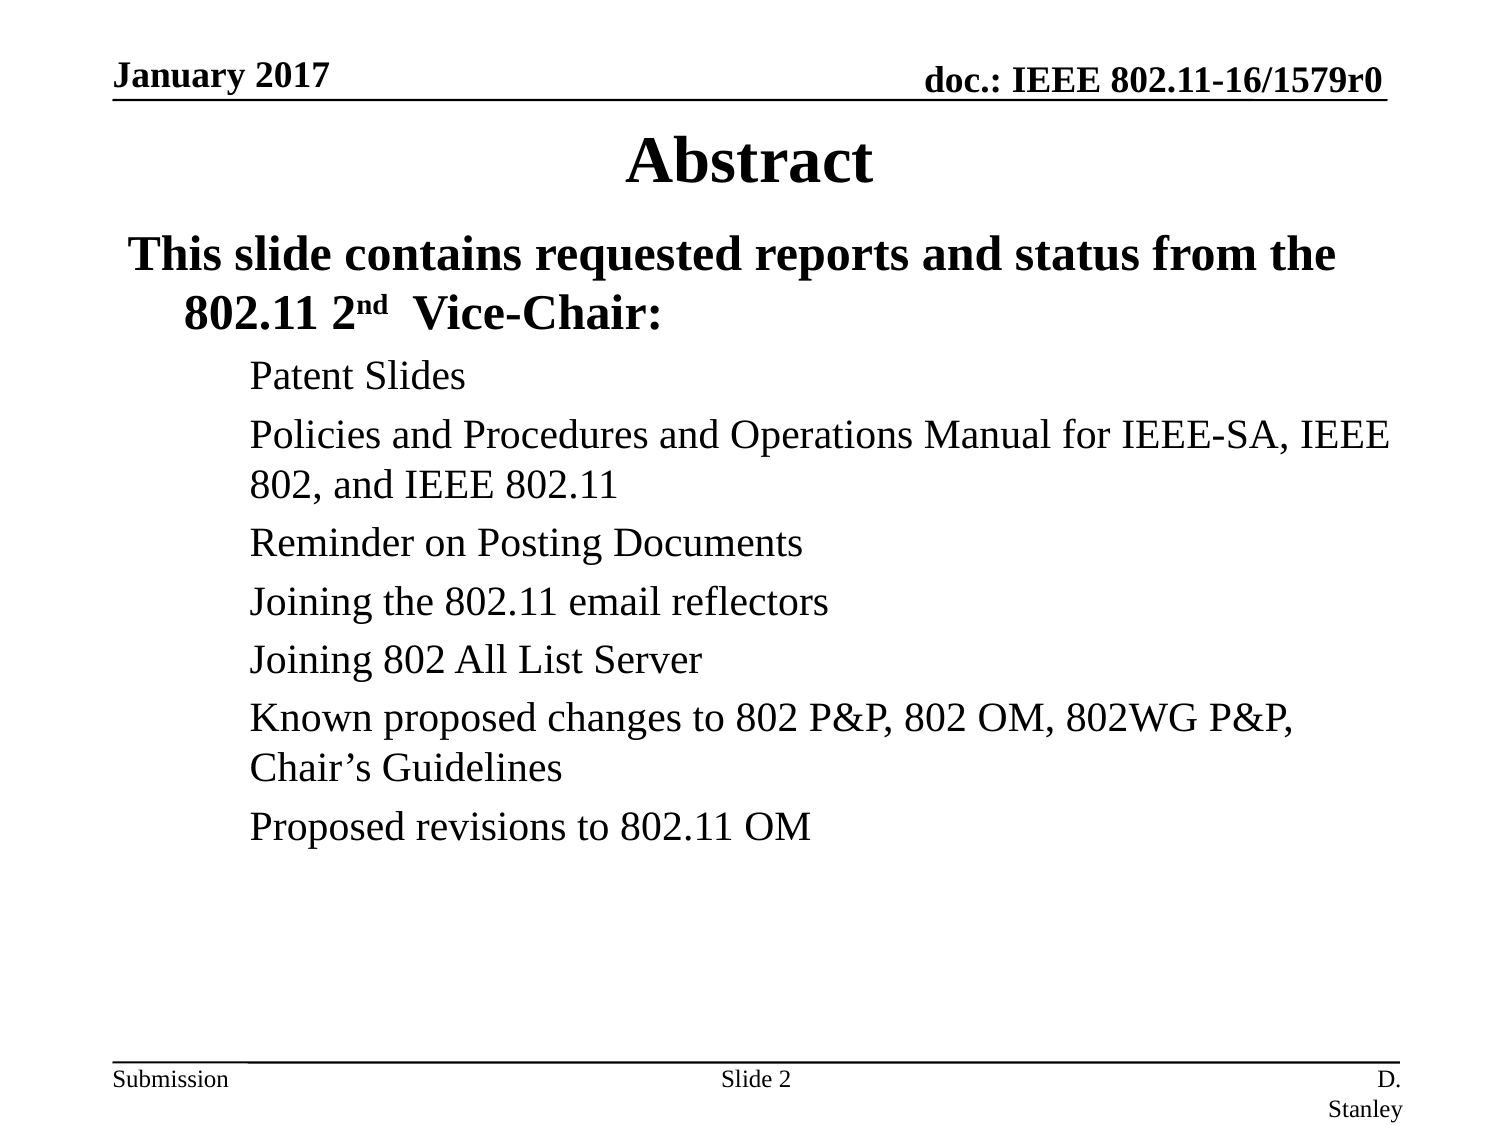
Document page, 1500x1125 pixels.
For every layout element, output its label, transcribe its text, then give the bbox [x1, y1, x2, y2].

list This slide contains requested reports and status from the 802.11 2nd Vice-Chair: Patent Slides Policies and Procedures and Operations Manual for IEEE-SA, IEEE 802, and IEEE 802.11 Reminder on Posting Documents Joining the 802.11 email reflectors Joining 802 All List Server Known proposed changes to 802 P&P, 802 OM, 802WG P&P, Chair’s Guidelines Proposed revisions to 802.11 OM [112, 212, 1413, 1038]
footer D. Stanley, HP Enterprise [1324, 1061, 1402, 1093]
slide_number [112, 49, 401, 96]
title Abstract [112, 112, 1388, 201]
slide_number Slide 2 [712, 1061, 800, 1093]
